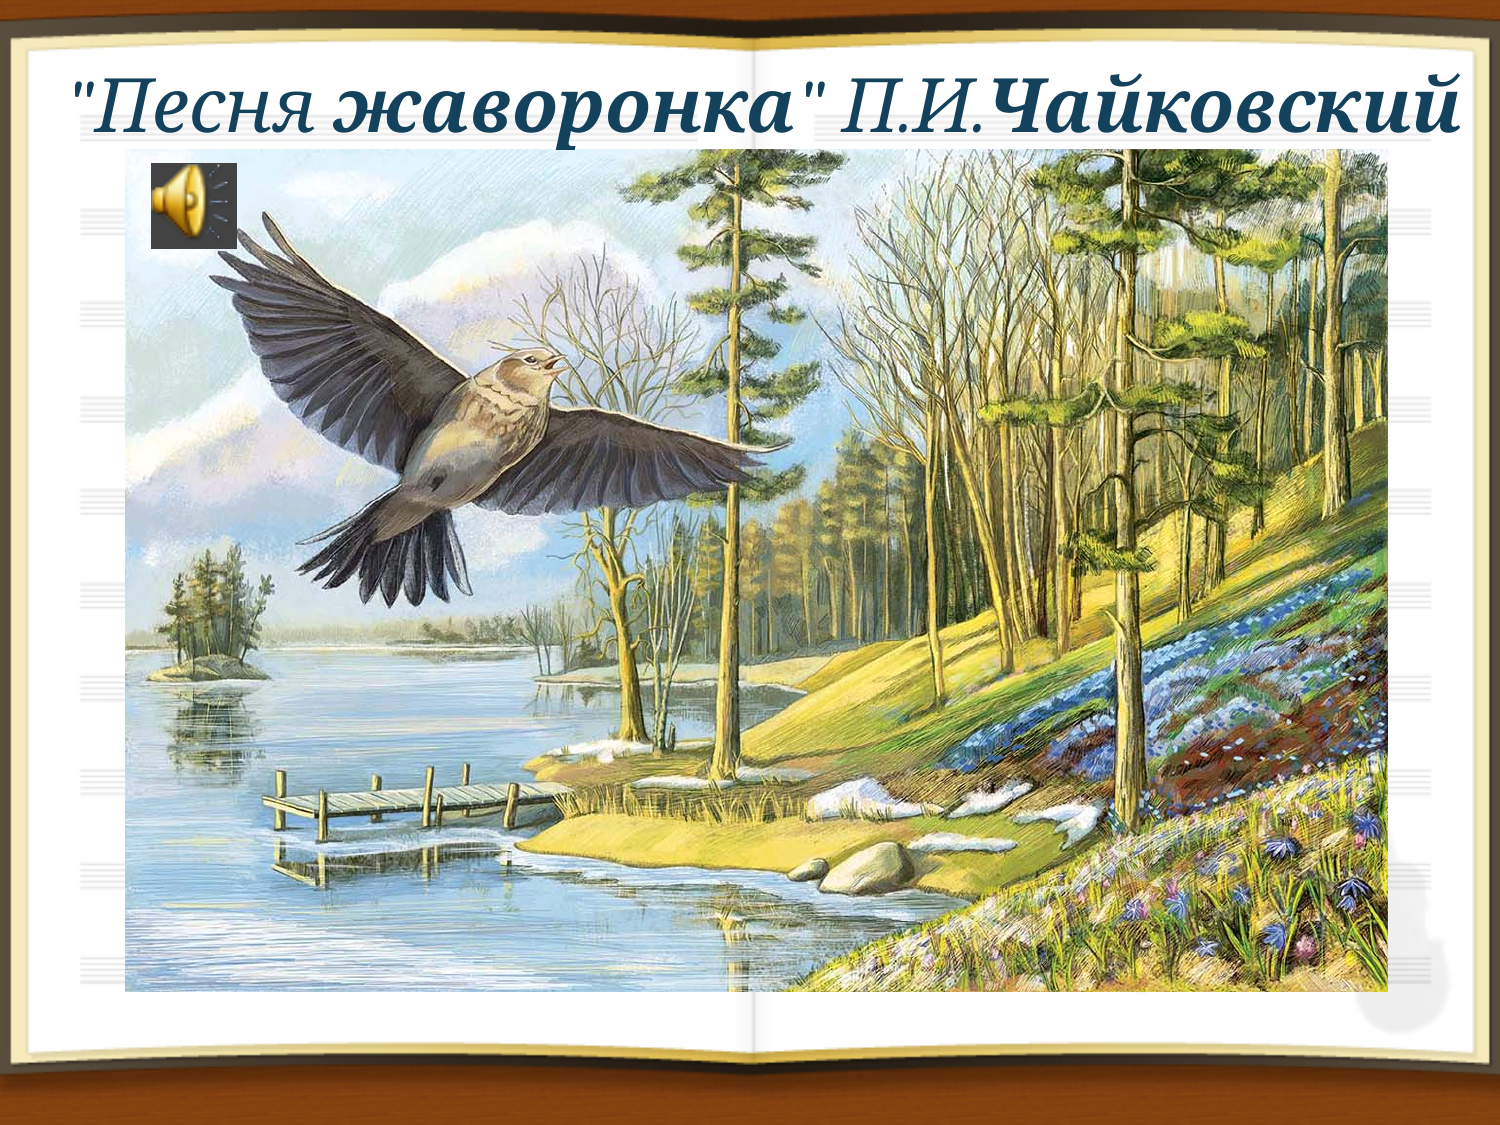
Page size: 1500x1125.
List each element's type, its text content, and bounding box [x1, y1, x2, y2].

picture [0, 0, 1500, 1125]
text_box "Песня жаворонка" П.И.Чайковский [51, 49, 1478, 155]
